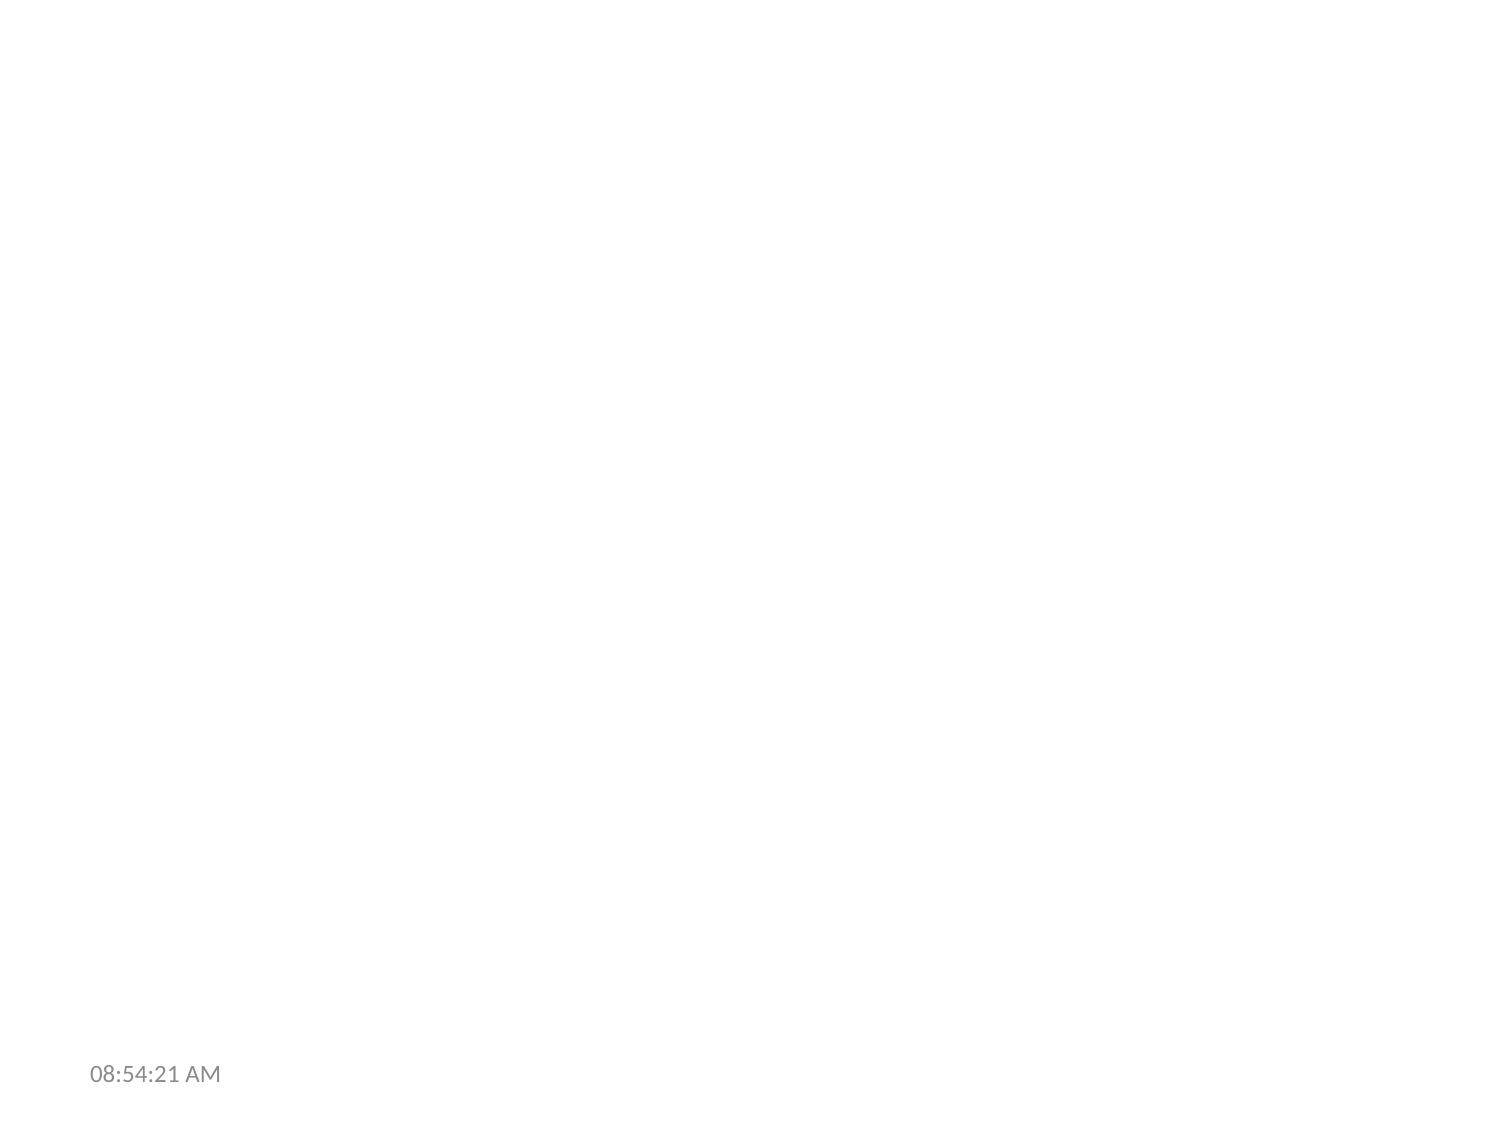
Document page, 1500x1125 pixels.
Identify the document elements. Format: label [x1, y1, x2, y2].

slide_number [75, 1042, 425, 1103]
